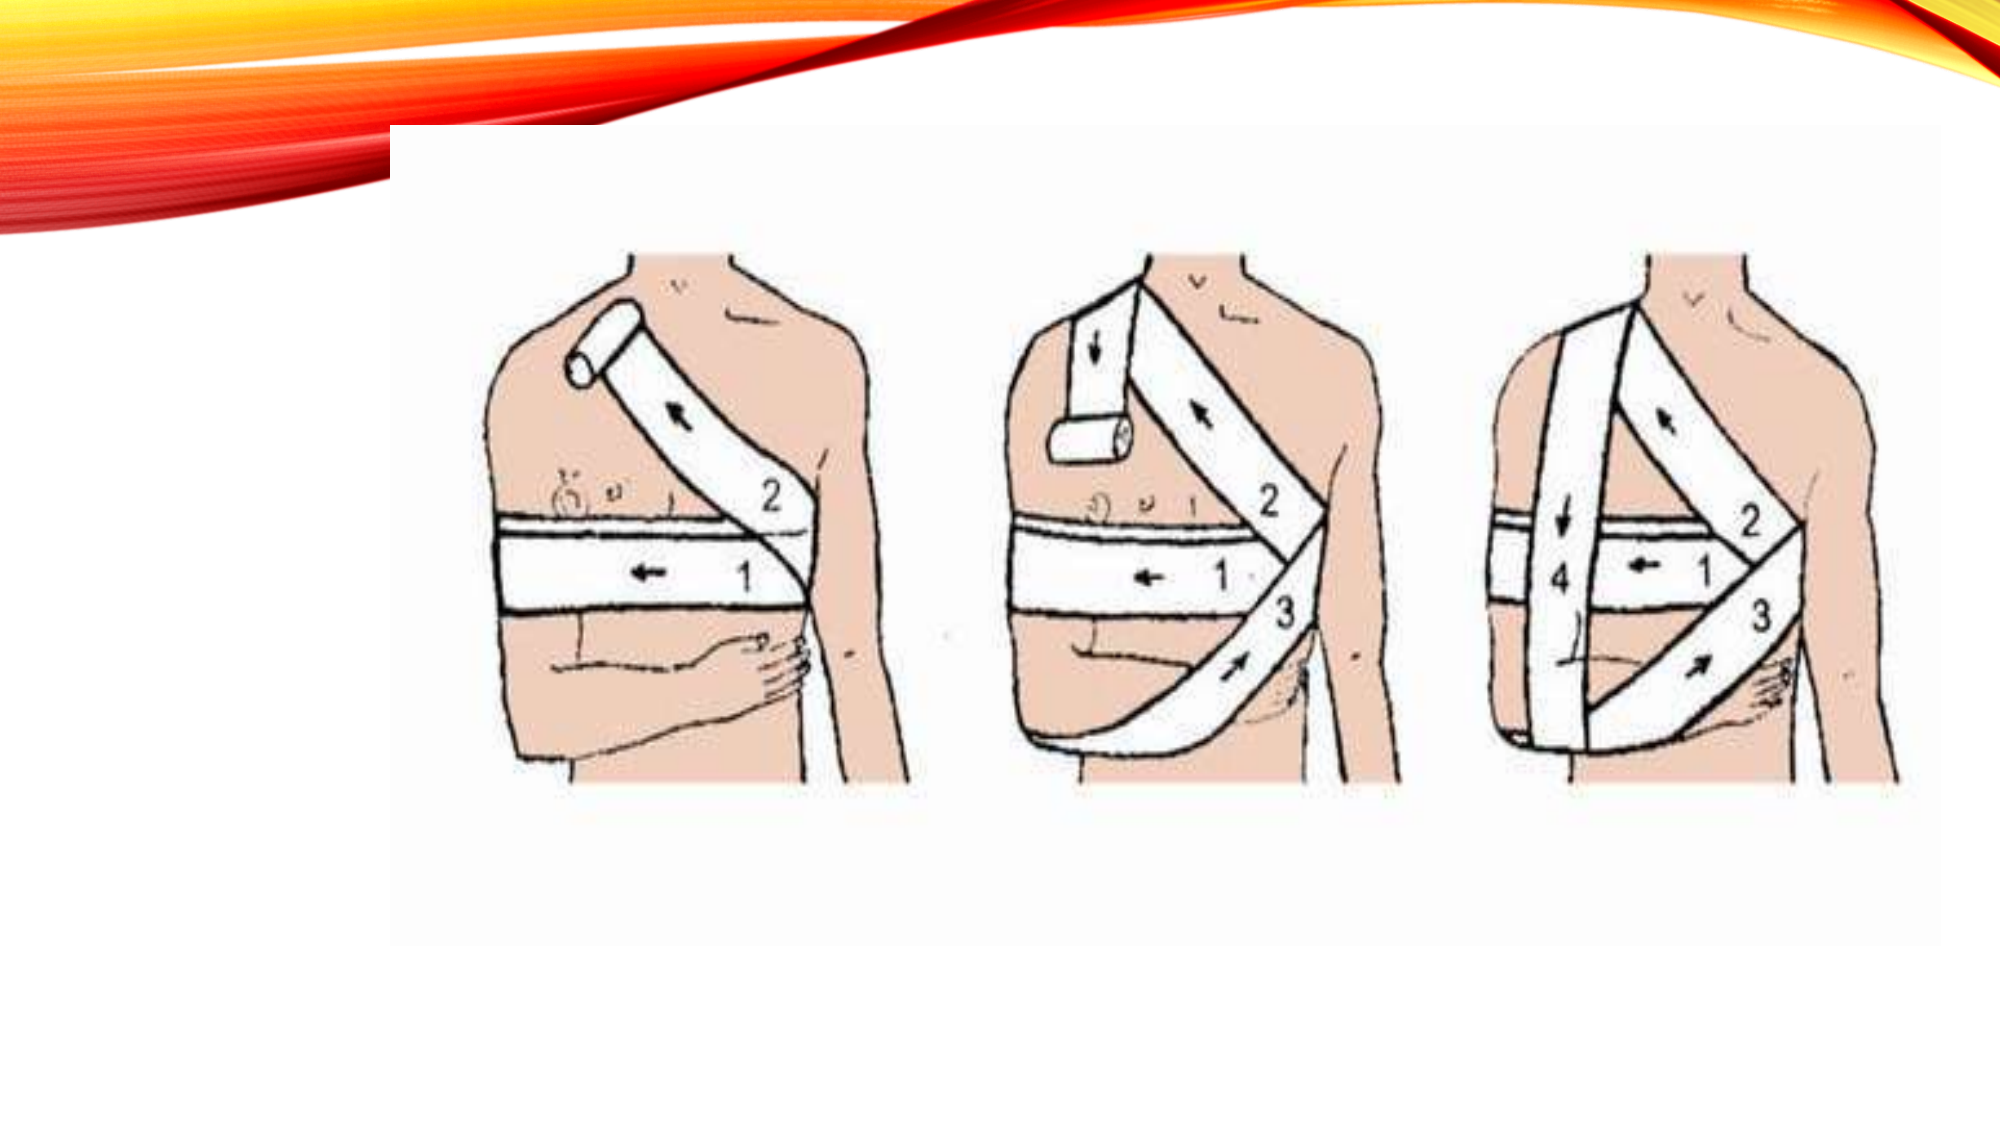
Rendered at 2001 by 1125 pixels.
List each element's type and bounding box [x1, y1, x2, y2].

picture [0, 0, 2000, 237]
list [390, 125, 1941, 946]
